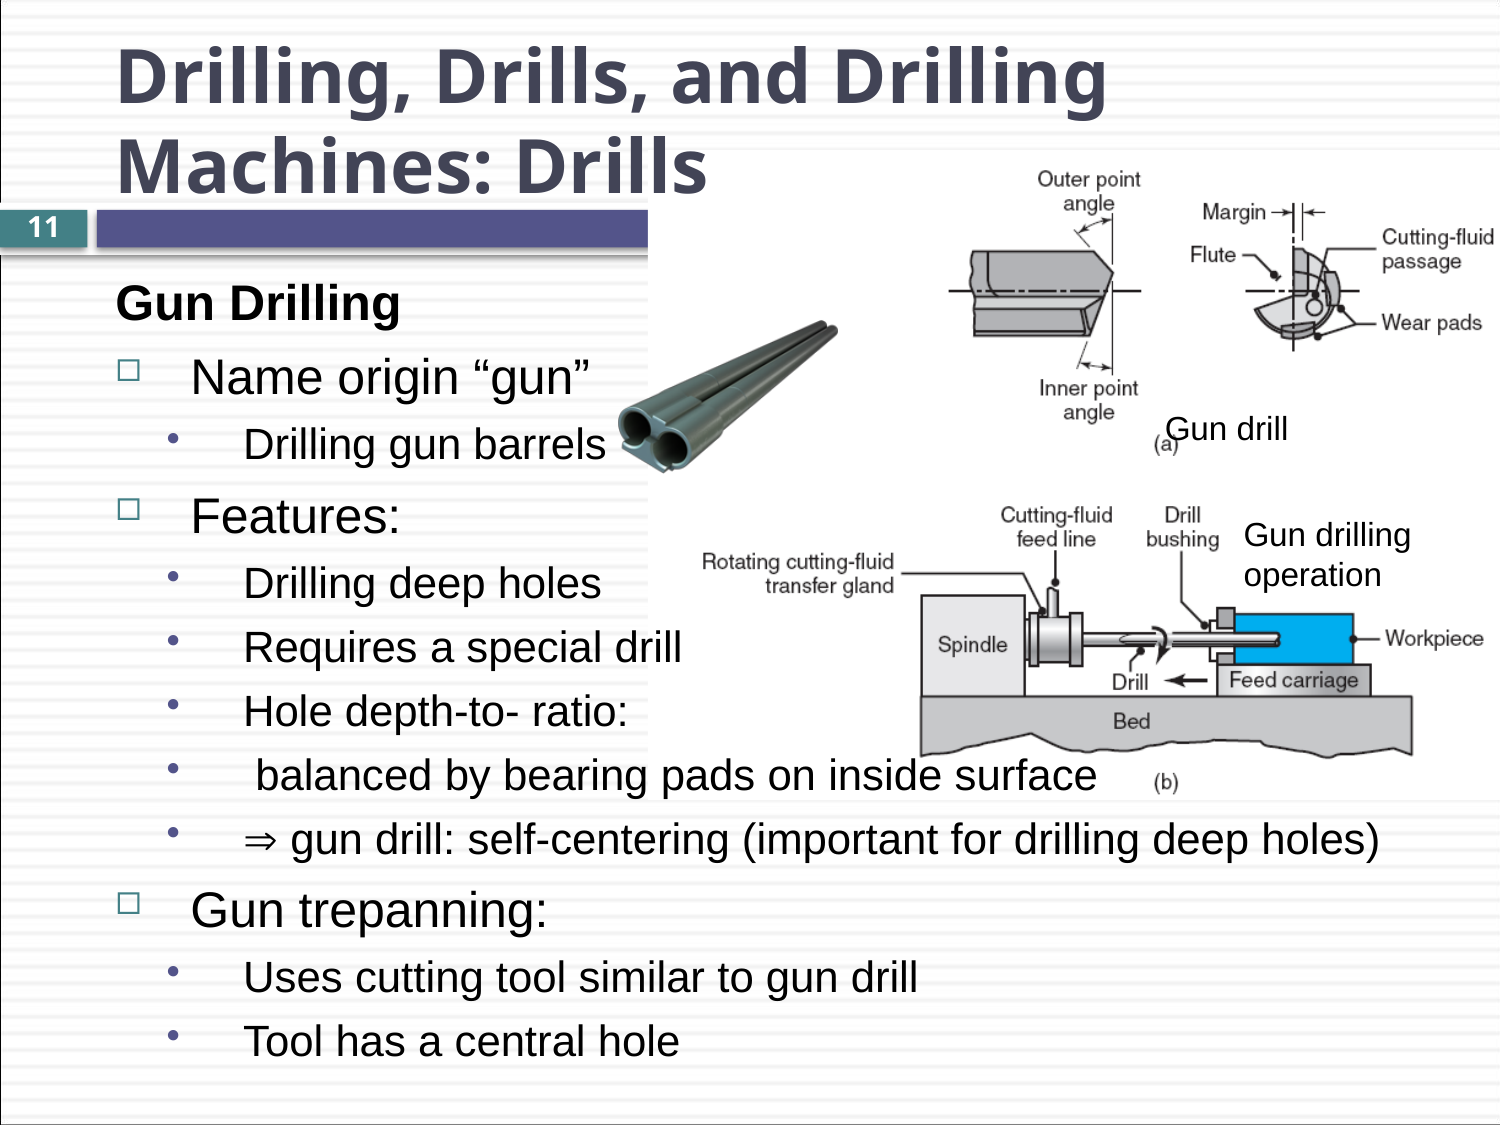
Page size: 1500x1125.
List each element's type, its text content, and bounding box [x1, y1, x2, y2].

title Drilling, Drills, and Drilling Machines: Drills [99, 37, 1500, 200]
picture [0, 0, 1500, 1125]
slide_number 11 [0, 208, 88, 249]
